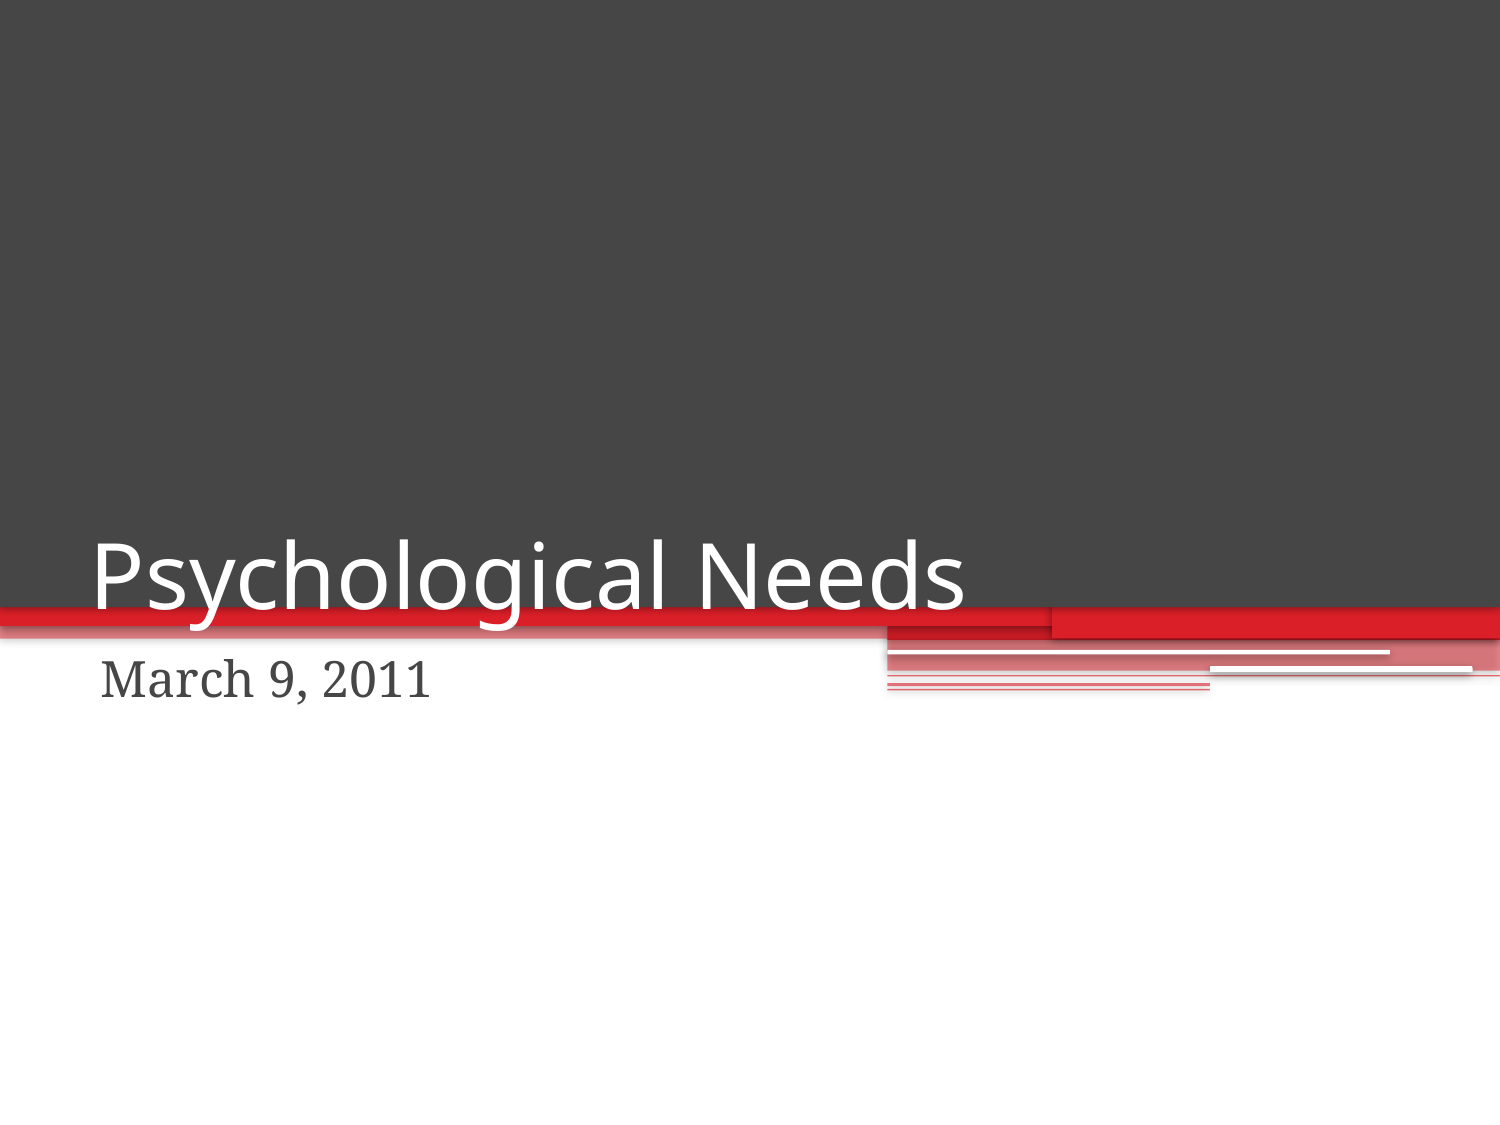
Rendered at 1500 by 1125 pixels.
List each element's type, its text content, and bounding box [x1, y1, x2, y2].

subtitle March 9, 2011 [75, 639, 888, 928]
title Psychological Needs [75, 394, 1463, 636]
